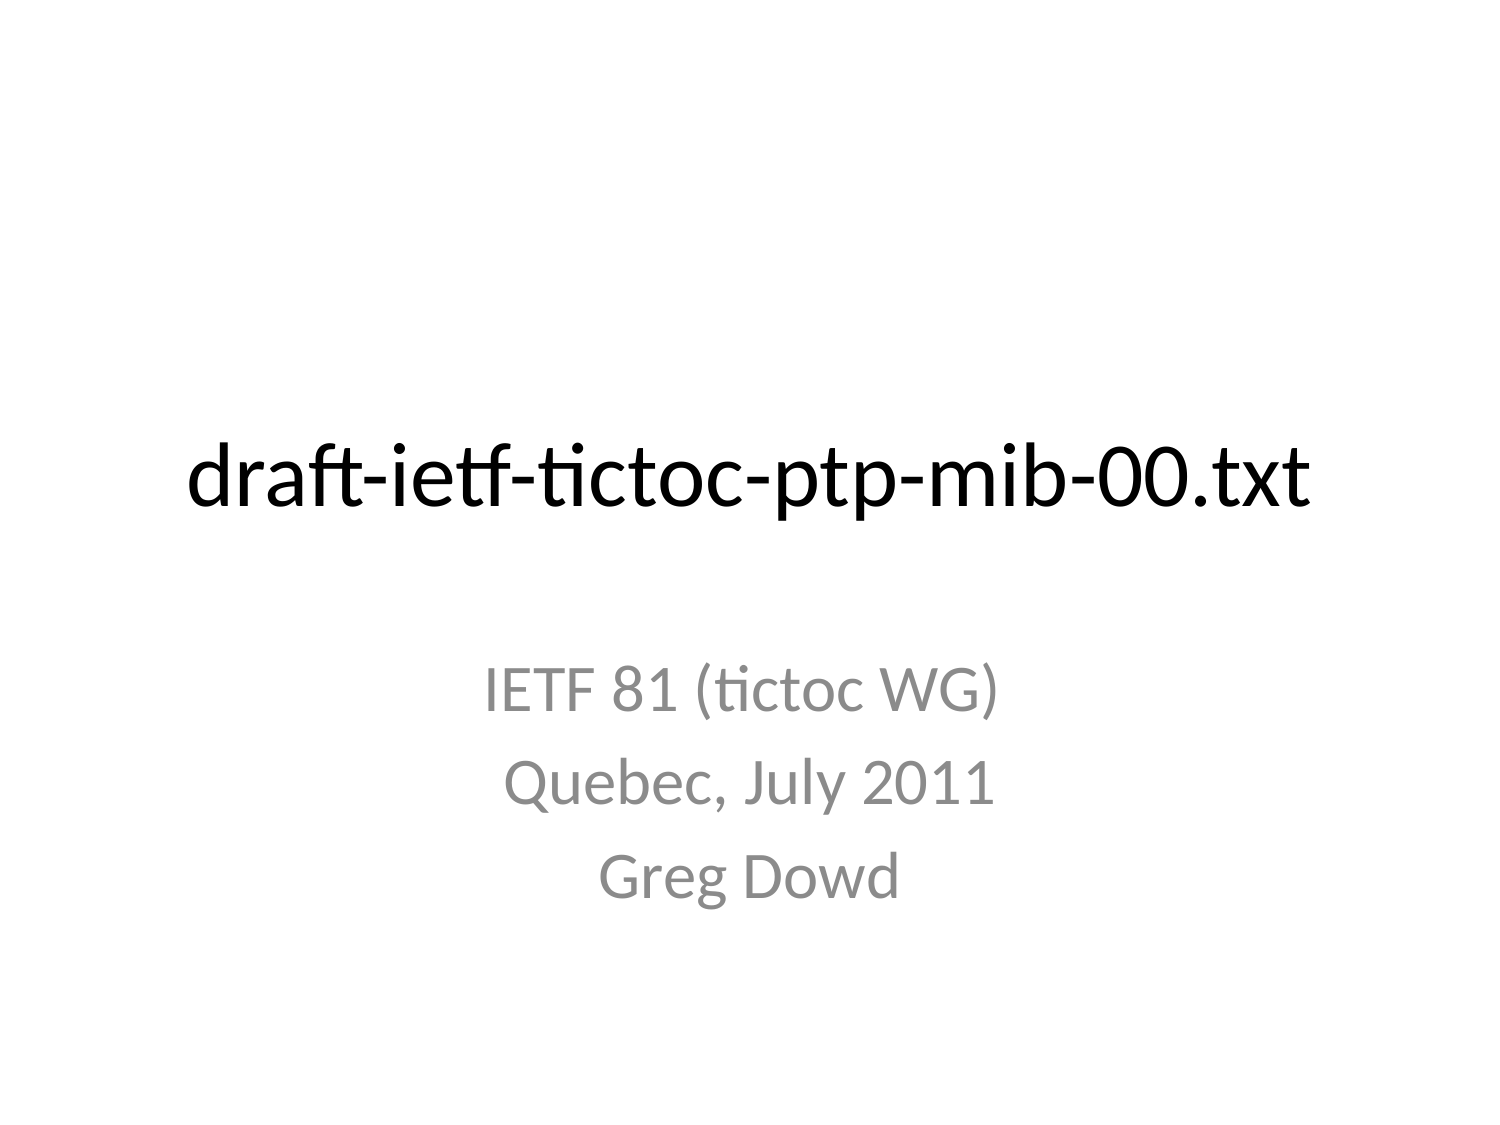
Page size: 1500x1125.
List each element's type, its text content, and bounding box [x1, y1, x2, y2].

subtitle IETF 81 (tictoc WG) Quebec, July 2011 Greg Dowd [225, 637, 1275, 925]
title draft-ietf-tictoc-ptp-mib-00.txt [112, 349, 1388, 591]
